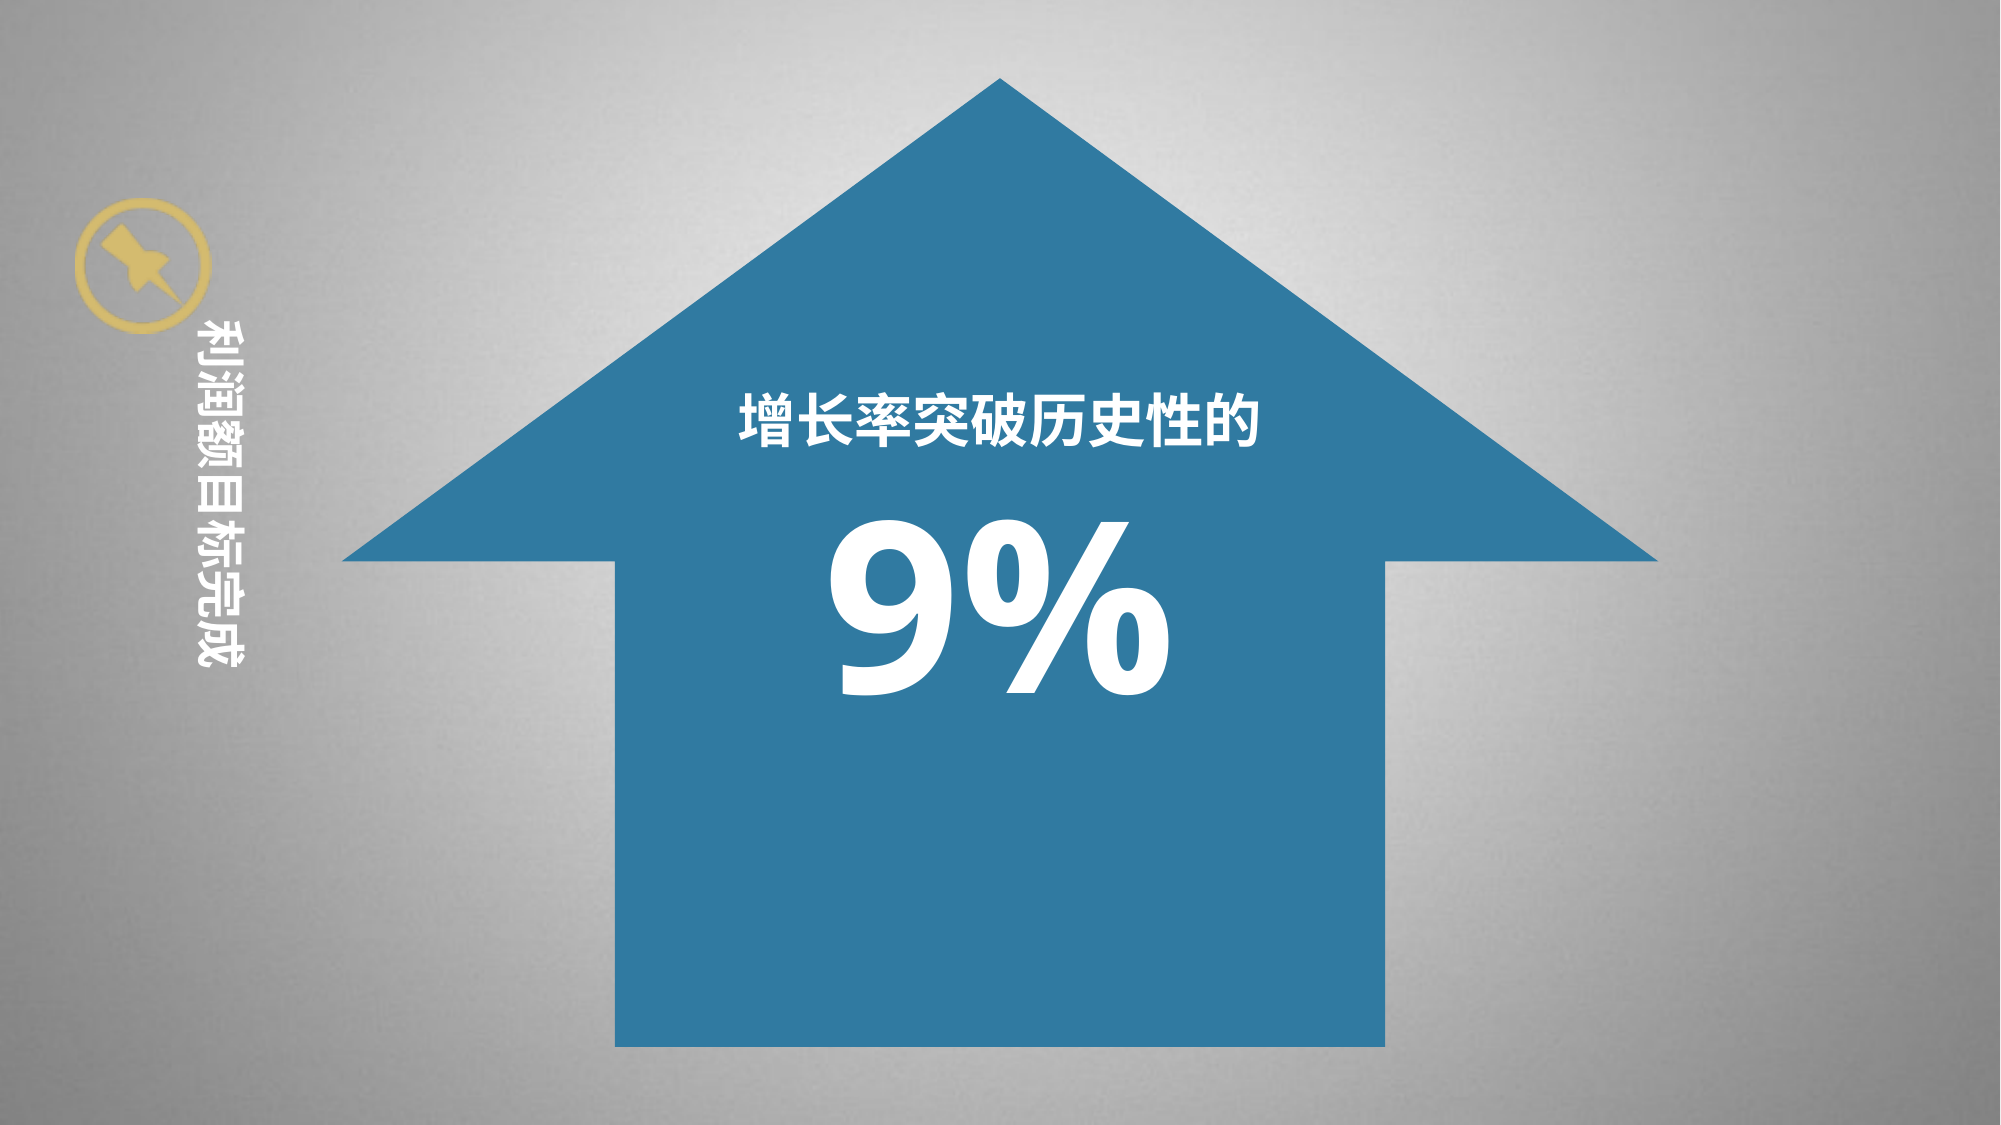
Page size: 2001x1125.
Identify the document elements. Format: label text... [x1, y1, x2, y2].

text_box 利润额目标完成 [169, 304, 260, 786]
text_box 增长率突破历史性的 9% [341, 78, 1659, 1047]
picture [0, 0, 2001, 1125]
